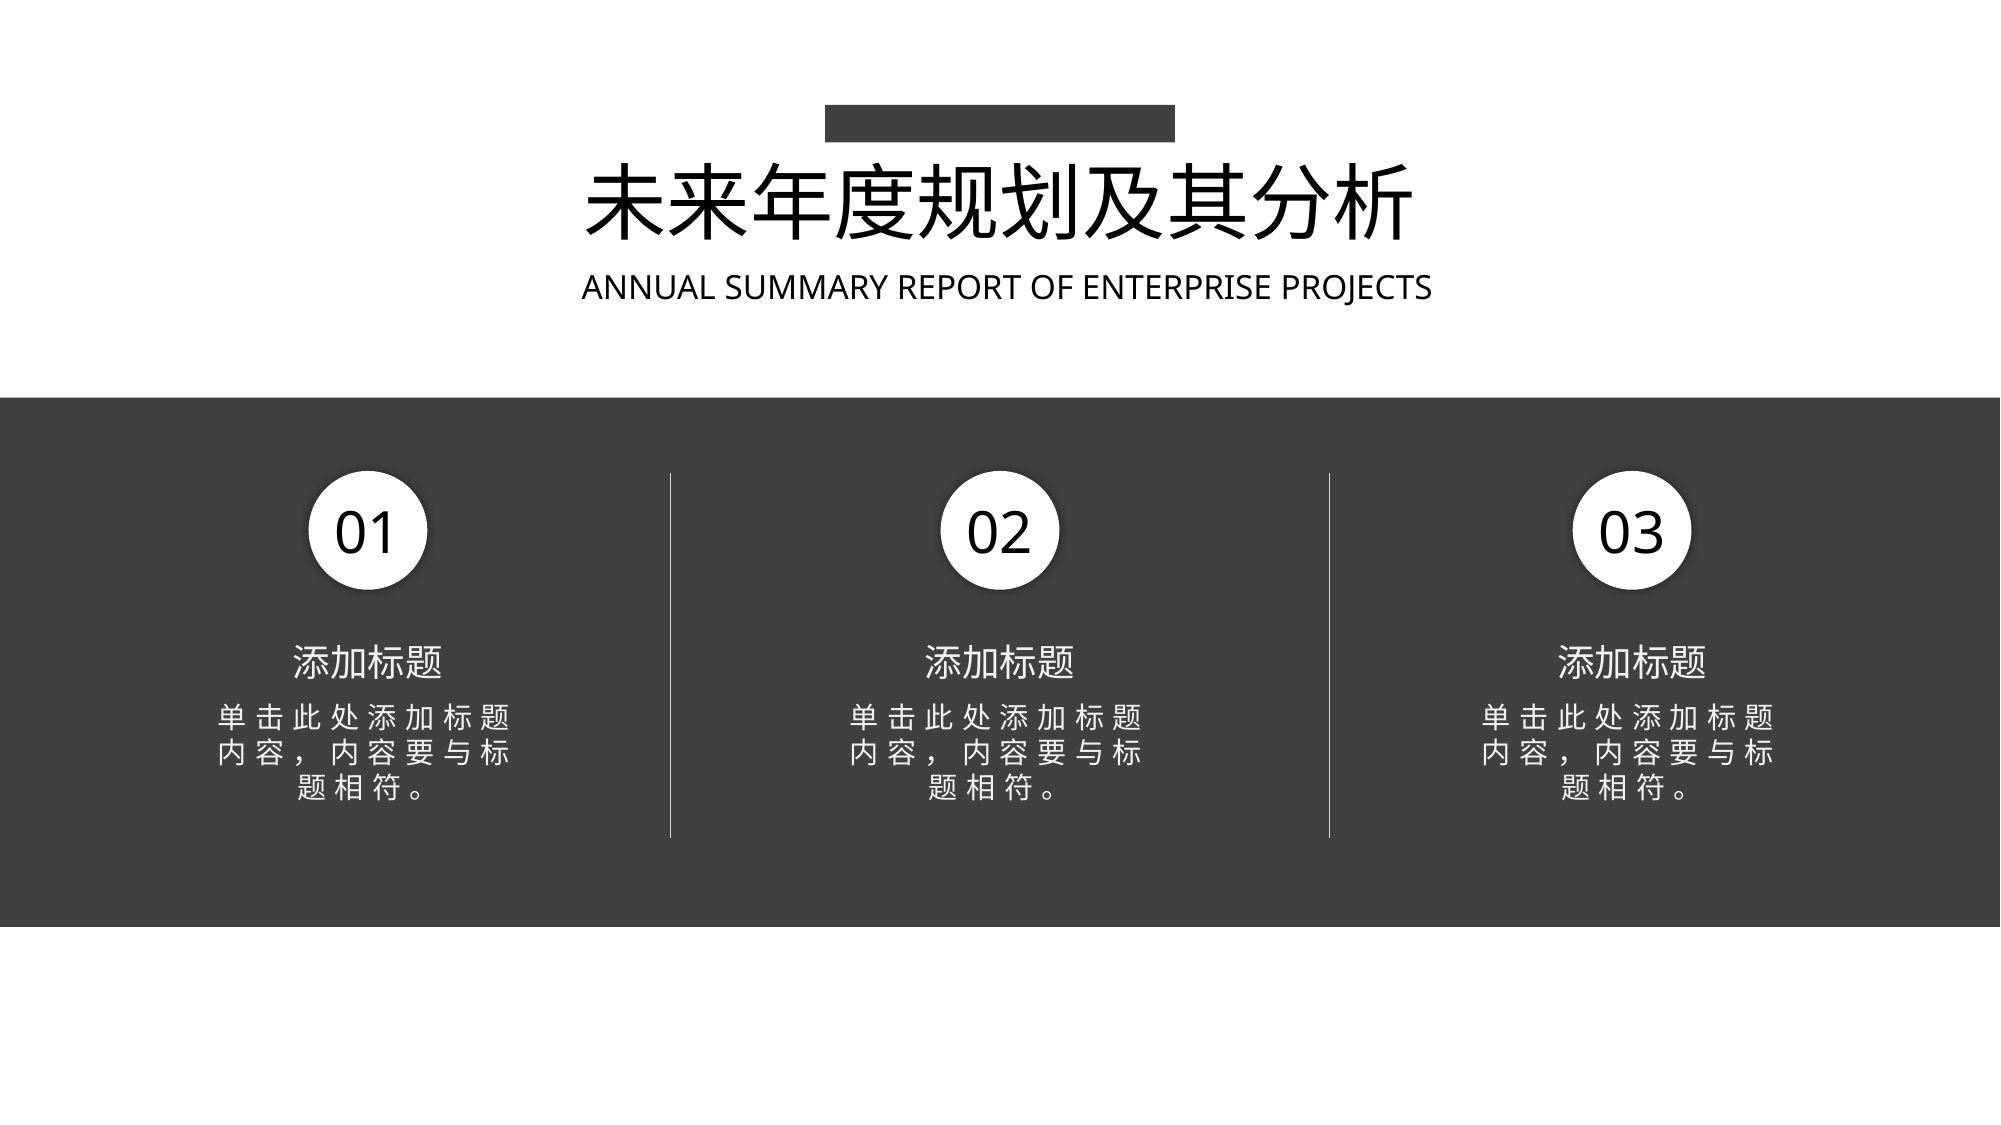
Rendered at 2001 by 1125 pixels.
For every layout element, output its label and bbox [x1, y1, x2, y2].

text_box [1448, 470, 1816, 814]
text_box [184, 470, 552, 814]
text_box [0, 396, 2000, 928]
text_box [816, 470, 1184, 814]
text_box [520, 142, 1480, 315]
text_box [824, 104, 1176, 142]
